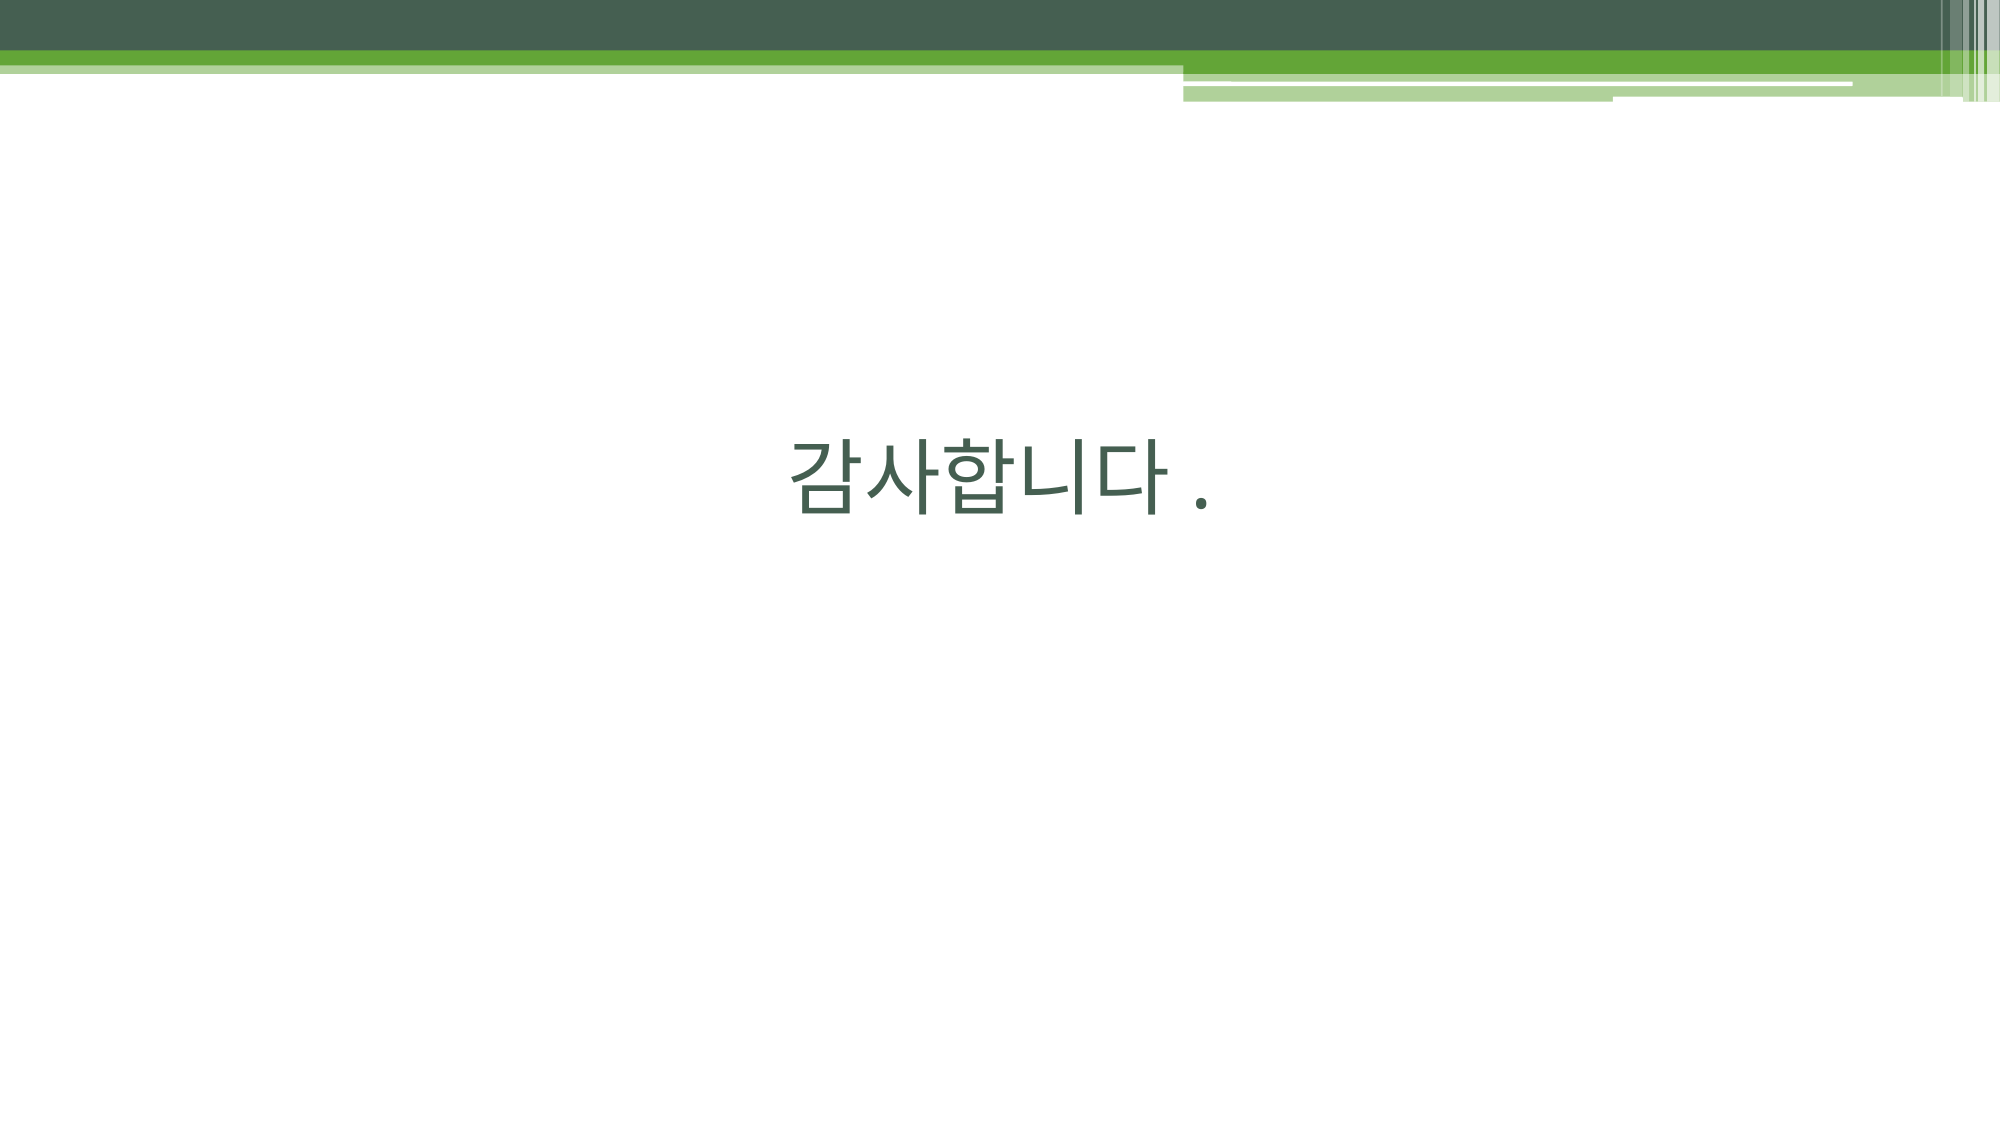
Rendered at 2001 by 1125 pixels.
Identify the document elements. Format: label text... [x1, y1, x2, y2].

title 감사합니다. [99, 387, 1900, 563]
